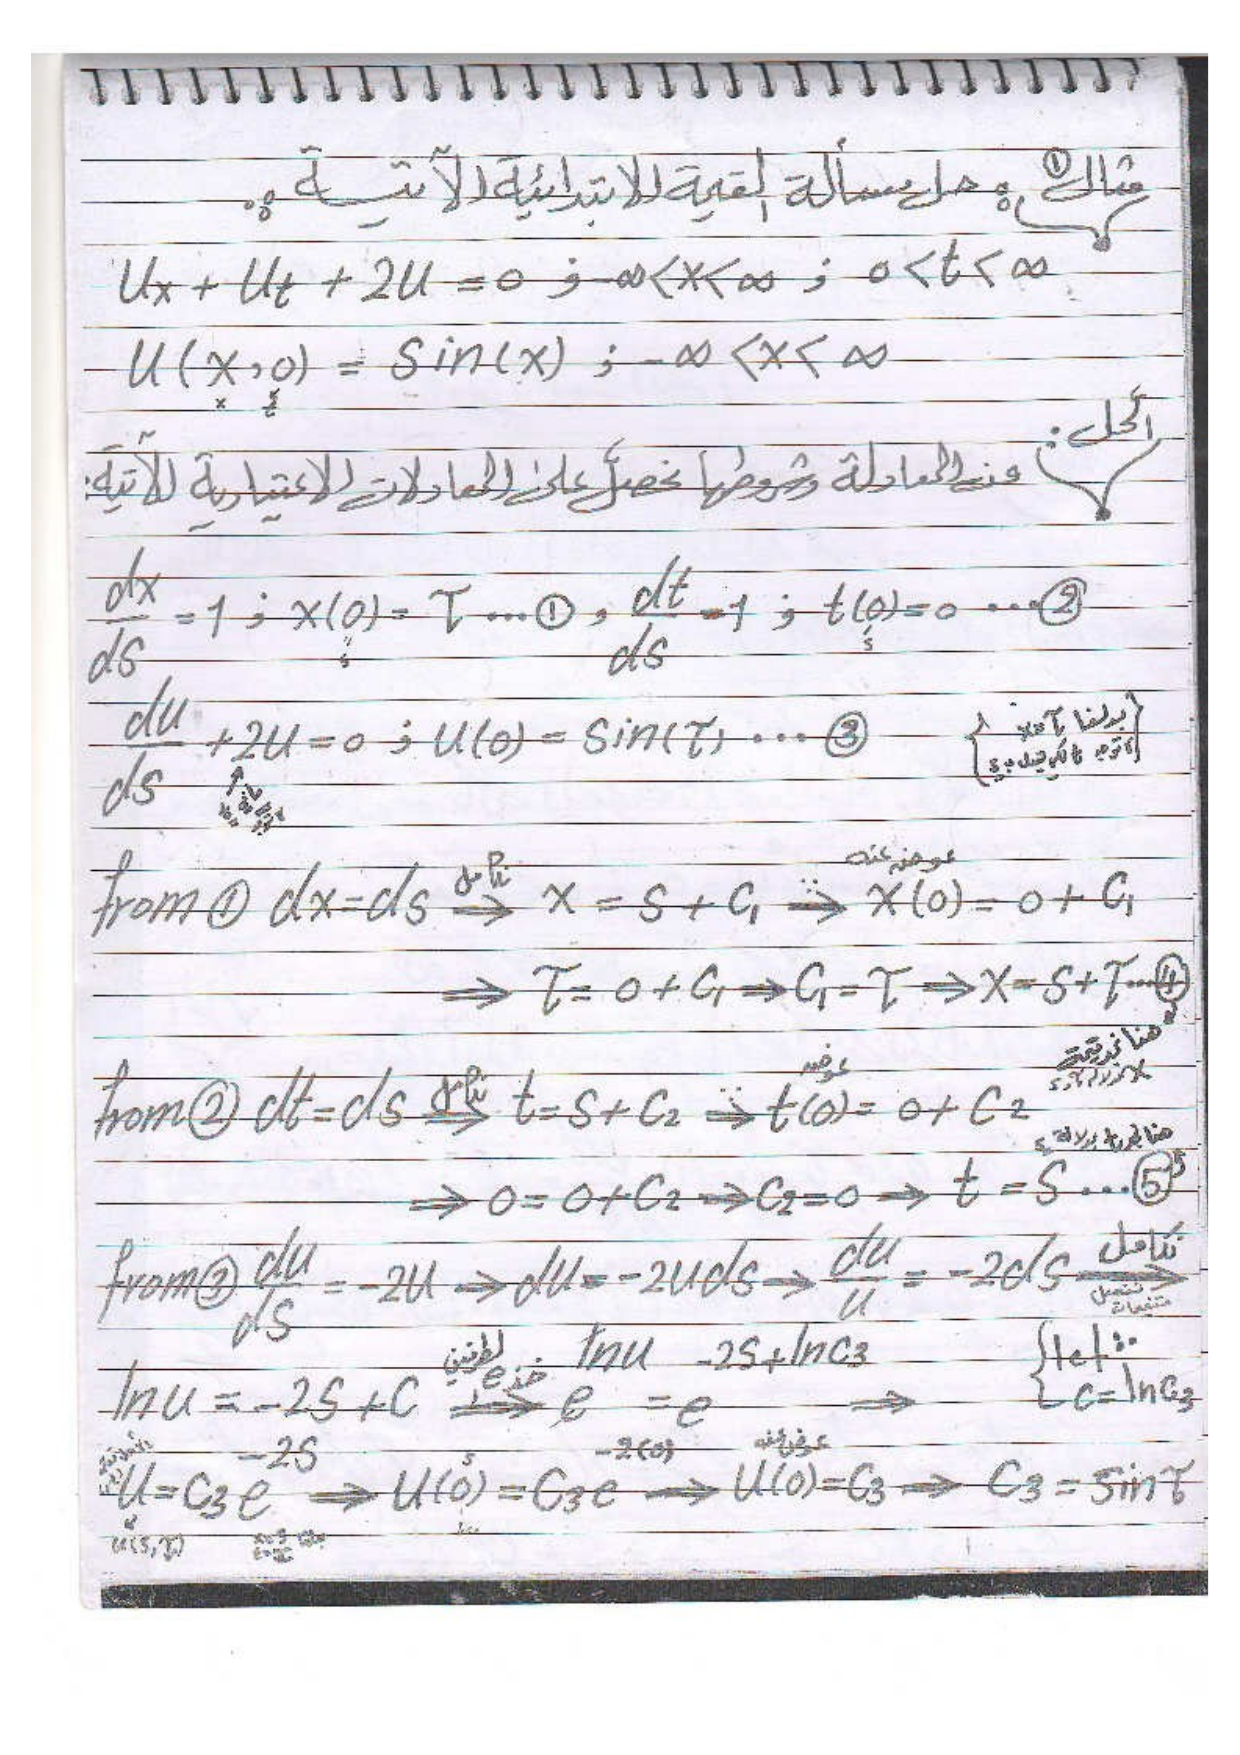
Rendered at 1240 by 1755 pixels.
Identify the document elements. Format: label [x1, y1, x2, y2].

text_box [31, 44, 1209, 1696]
